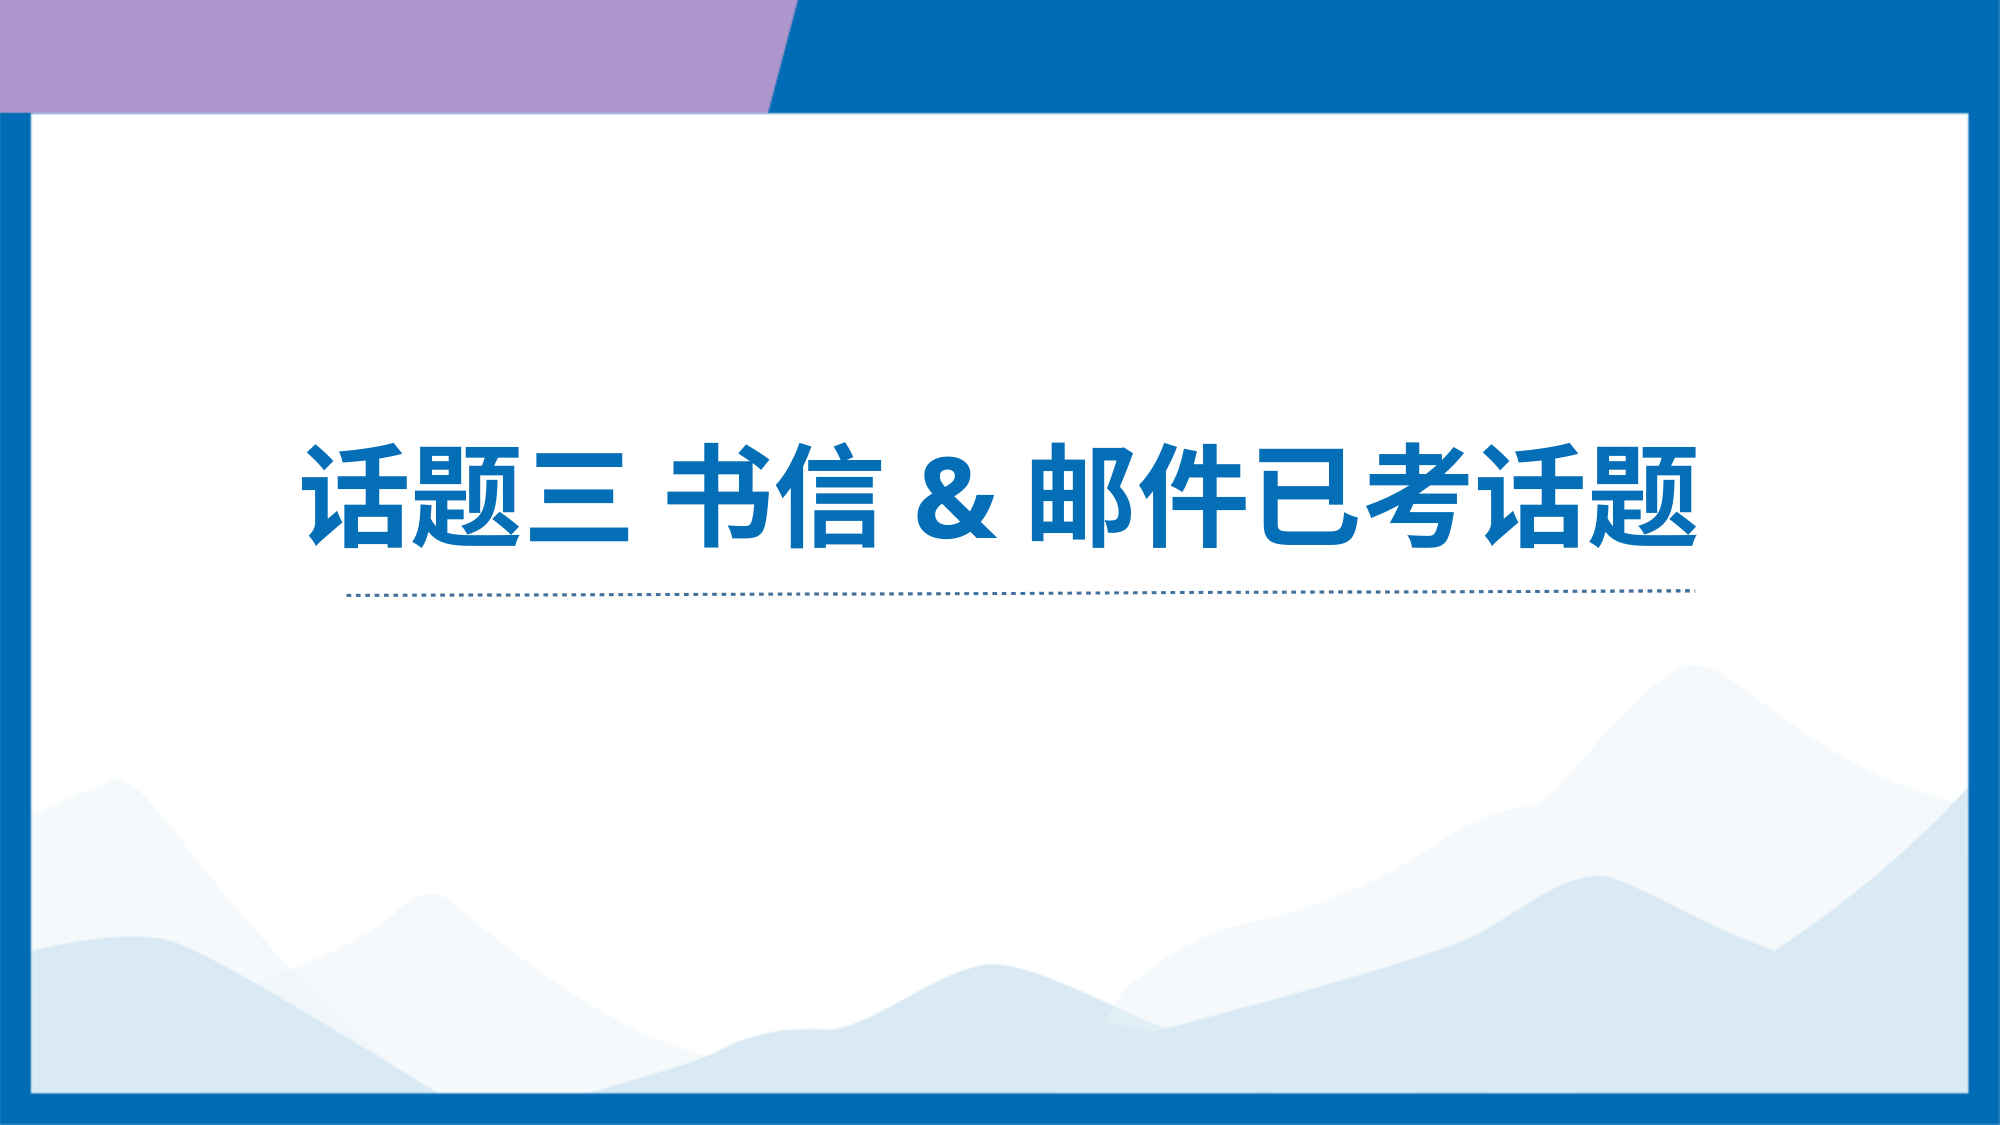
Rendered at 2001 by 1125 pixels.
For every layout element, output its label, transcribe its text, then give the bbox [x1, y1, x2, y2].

text_box 话题三 书信&邮件已考话题 [35, 408, 1962, 561]
picture [0, 0, 2000, 1125]
